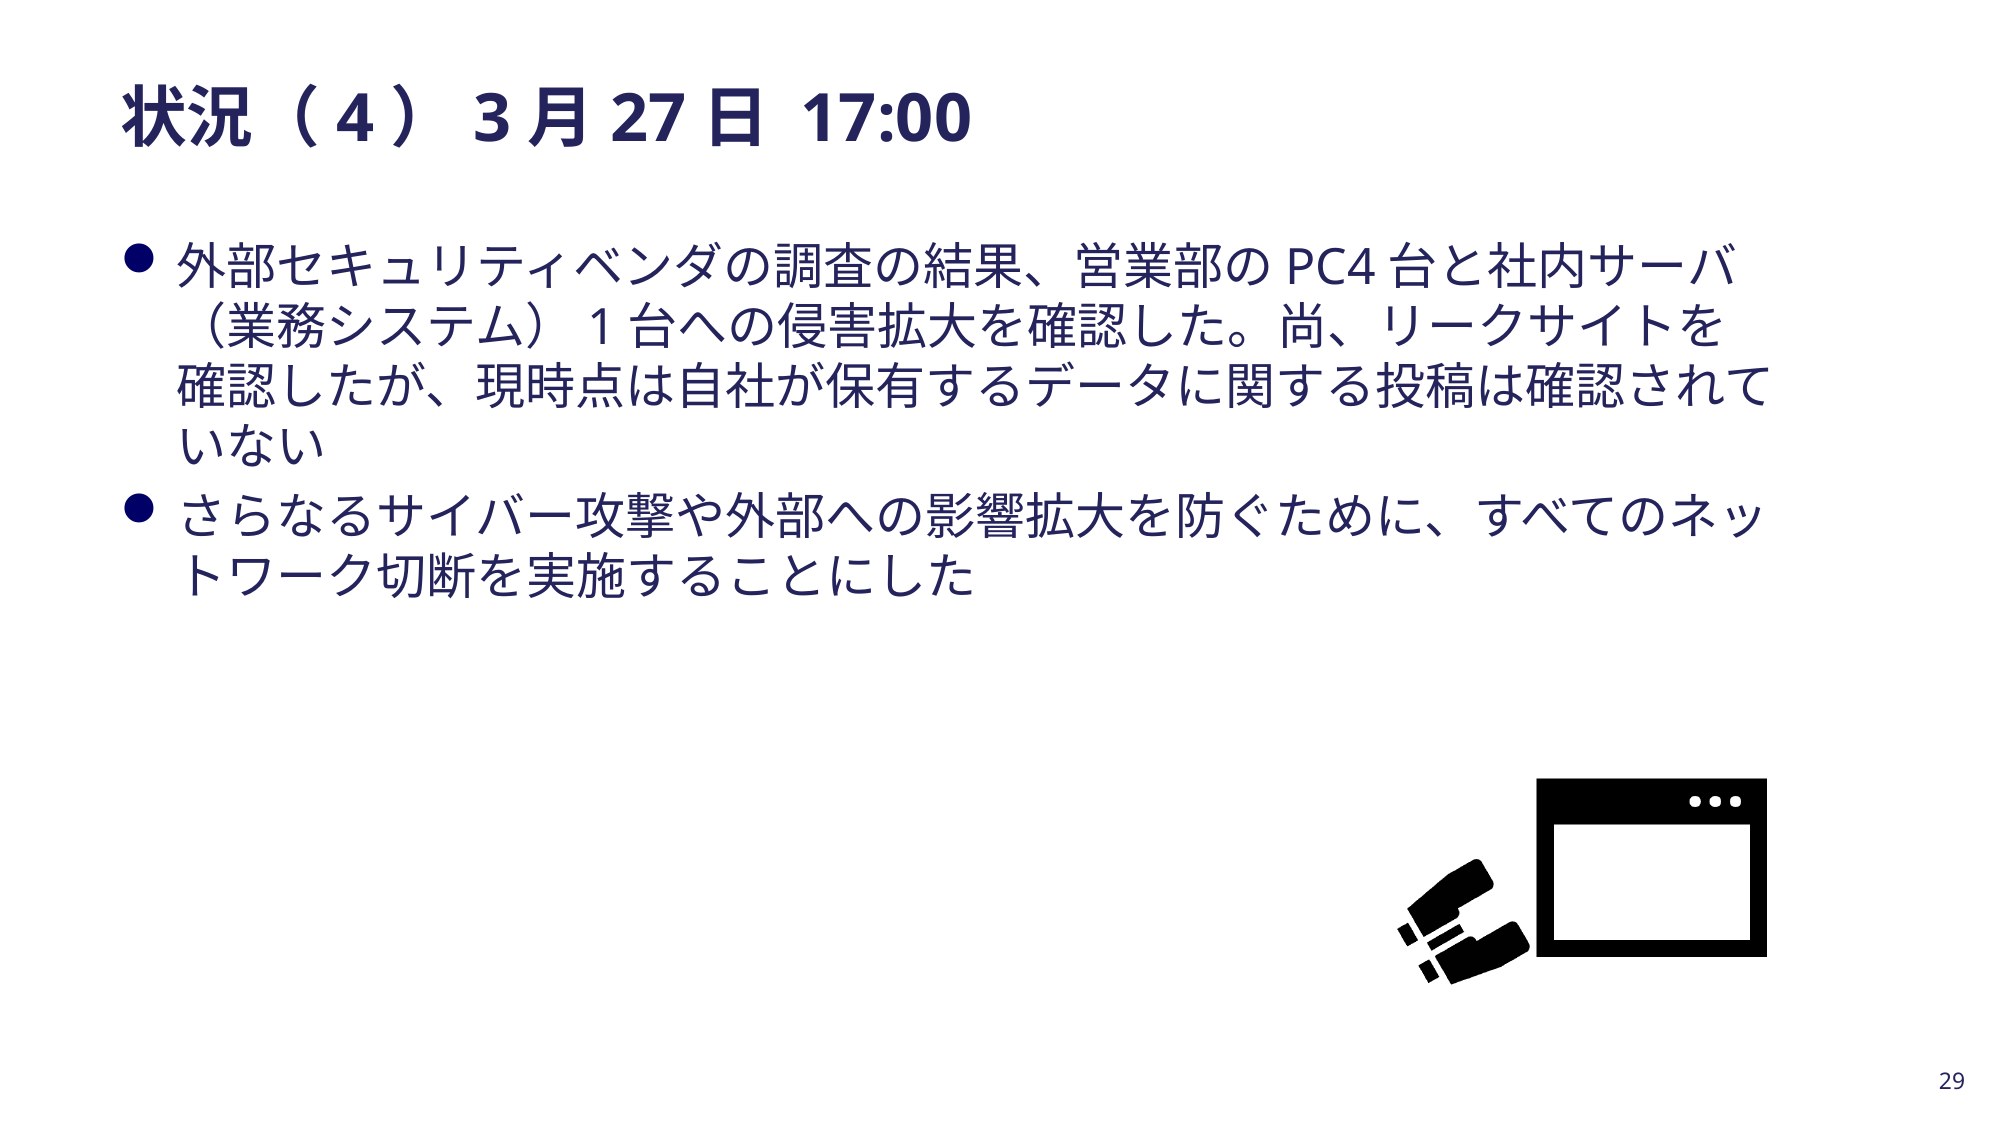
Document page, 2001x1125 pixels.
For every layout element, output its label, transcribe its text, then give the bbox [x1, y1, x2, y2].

slide_number 29 [1513, 1058, 1981, 1107]
picture [1357, 729, 1790, 1031]
title 状況（4）3月27日 17:00 [105, 51, 1428, 163]
list 外部セキュリティベンダの調査の結果、営業部のPC4台と社内サーバ（業務システム）1台への侵害拡大を確認した。尚、リークサイトを確認したが、現時点は自社が保有するデータに関する投稿は確認されていない さらなるサイバー攻撃や外部への影響拡大を防ぐために、すべてのネットワーク切断を実施することにした [105, 226, 1790, 1006]
